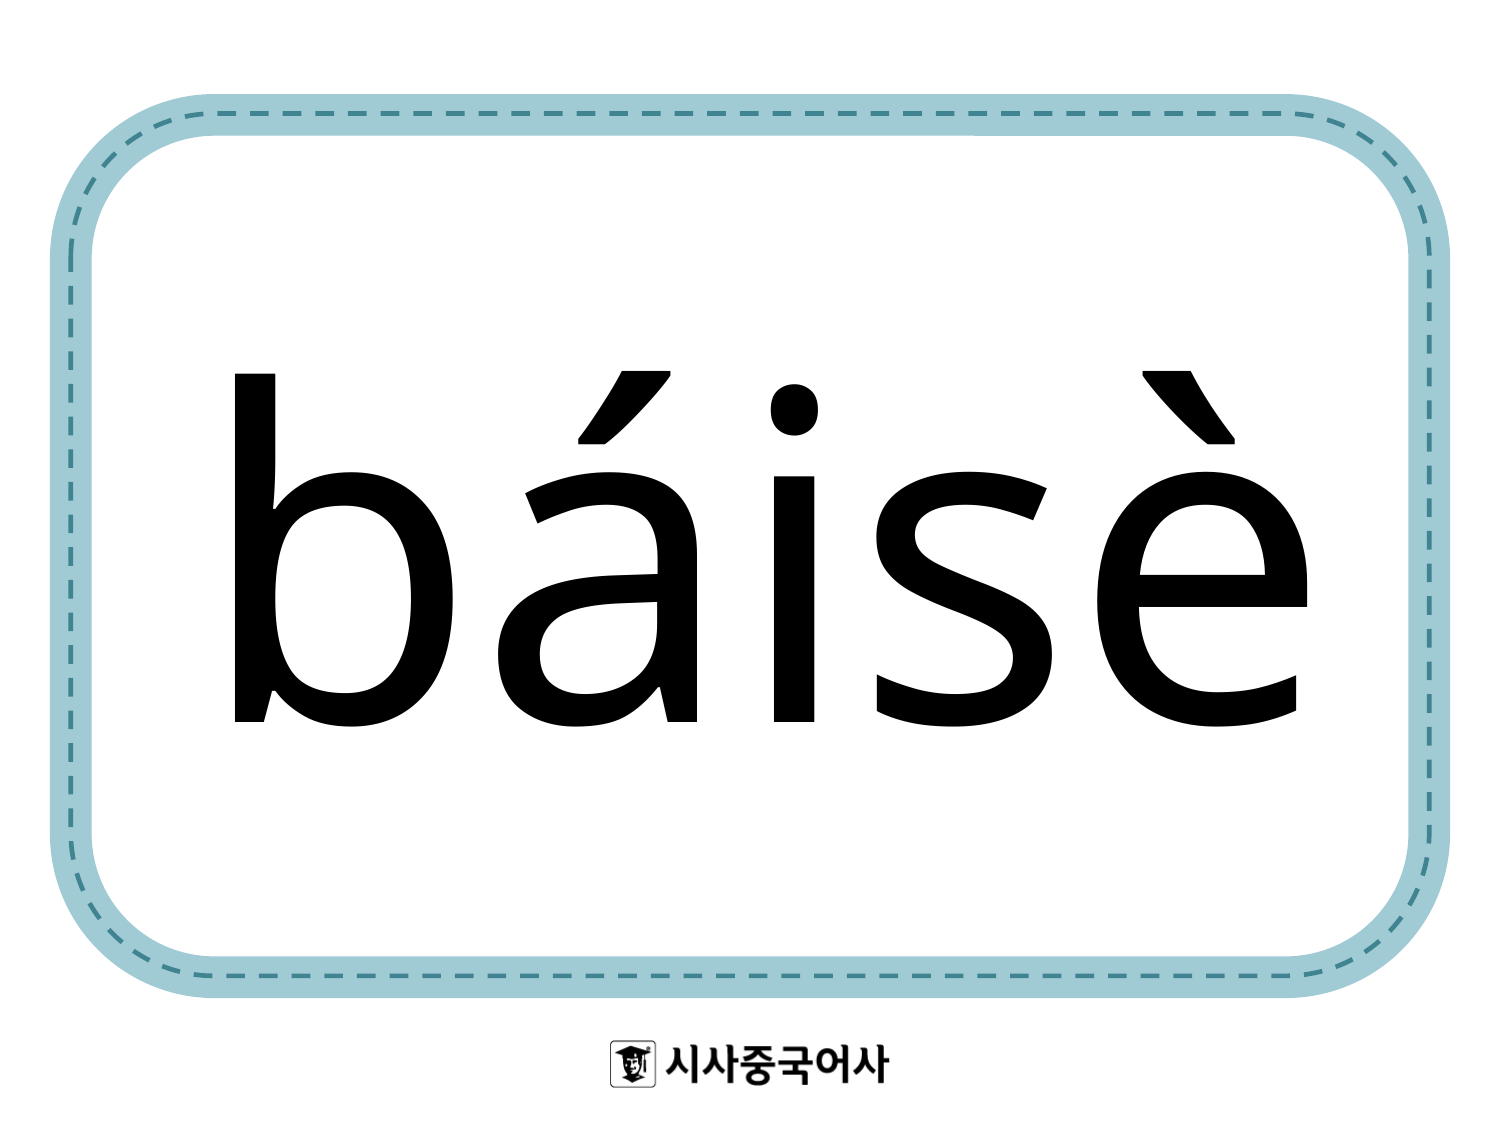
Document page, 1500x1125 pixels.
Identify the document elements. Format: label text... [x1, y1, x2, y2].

text_box báisè [159, 208, 1368, 871]
picture [602, 1034, 898, 1094]
